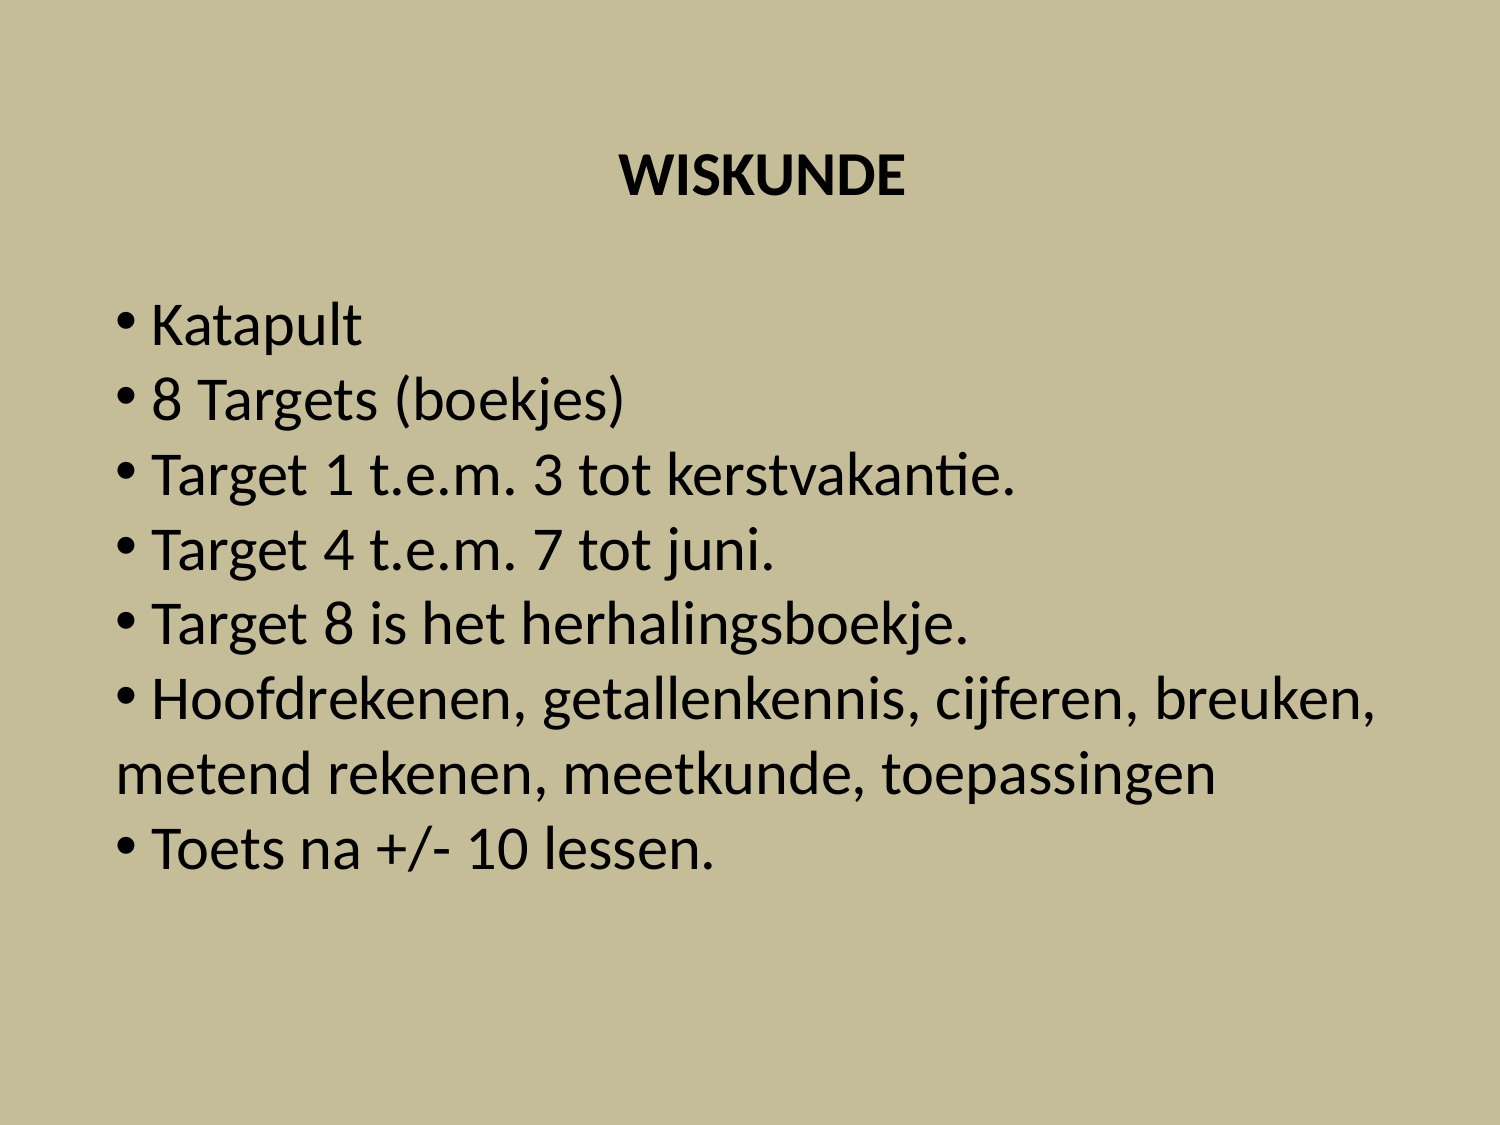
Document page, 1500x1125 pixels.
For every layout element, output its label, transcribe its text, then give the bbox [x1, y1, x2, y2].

text_box WISKUNDE Katapult 8 Targets (boekjes) Target 1 t.e.m. 3 tot kerstvakantie. Target 4 t.e.m. 7 tot juni. Target 8 is het herhalingsboekje. Hoofdrekenen, getallenkennis, cijferen, breuken, metend rekenen, meetkunde, toepassingen Toets na +/- 10 lessen. [100, 125, 1424, 890]
